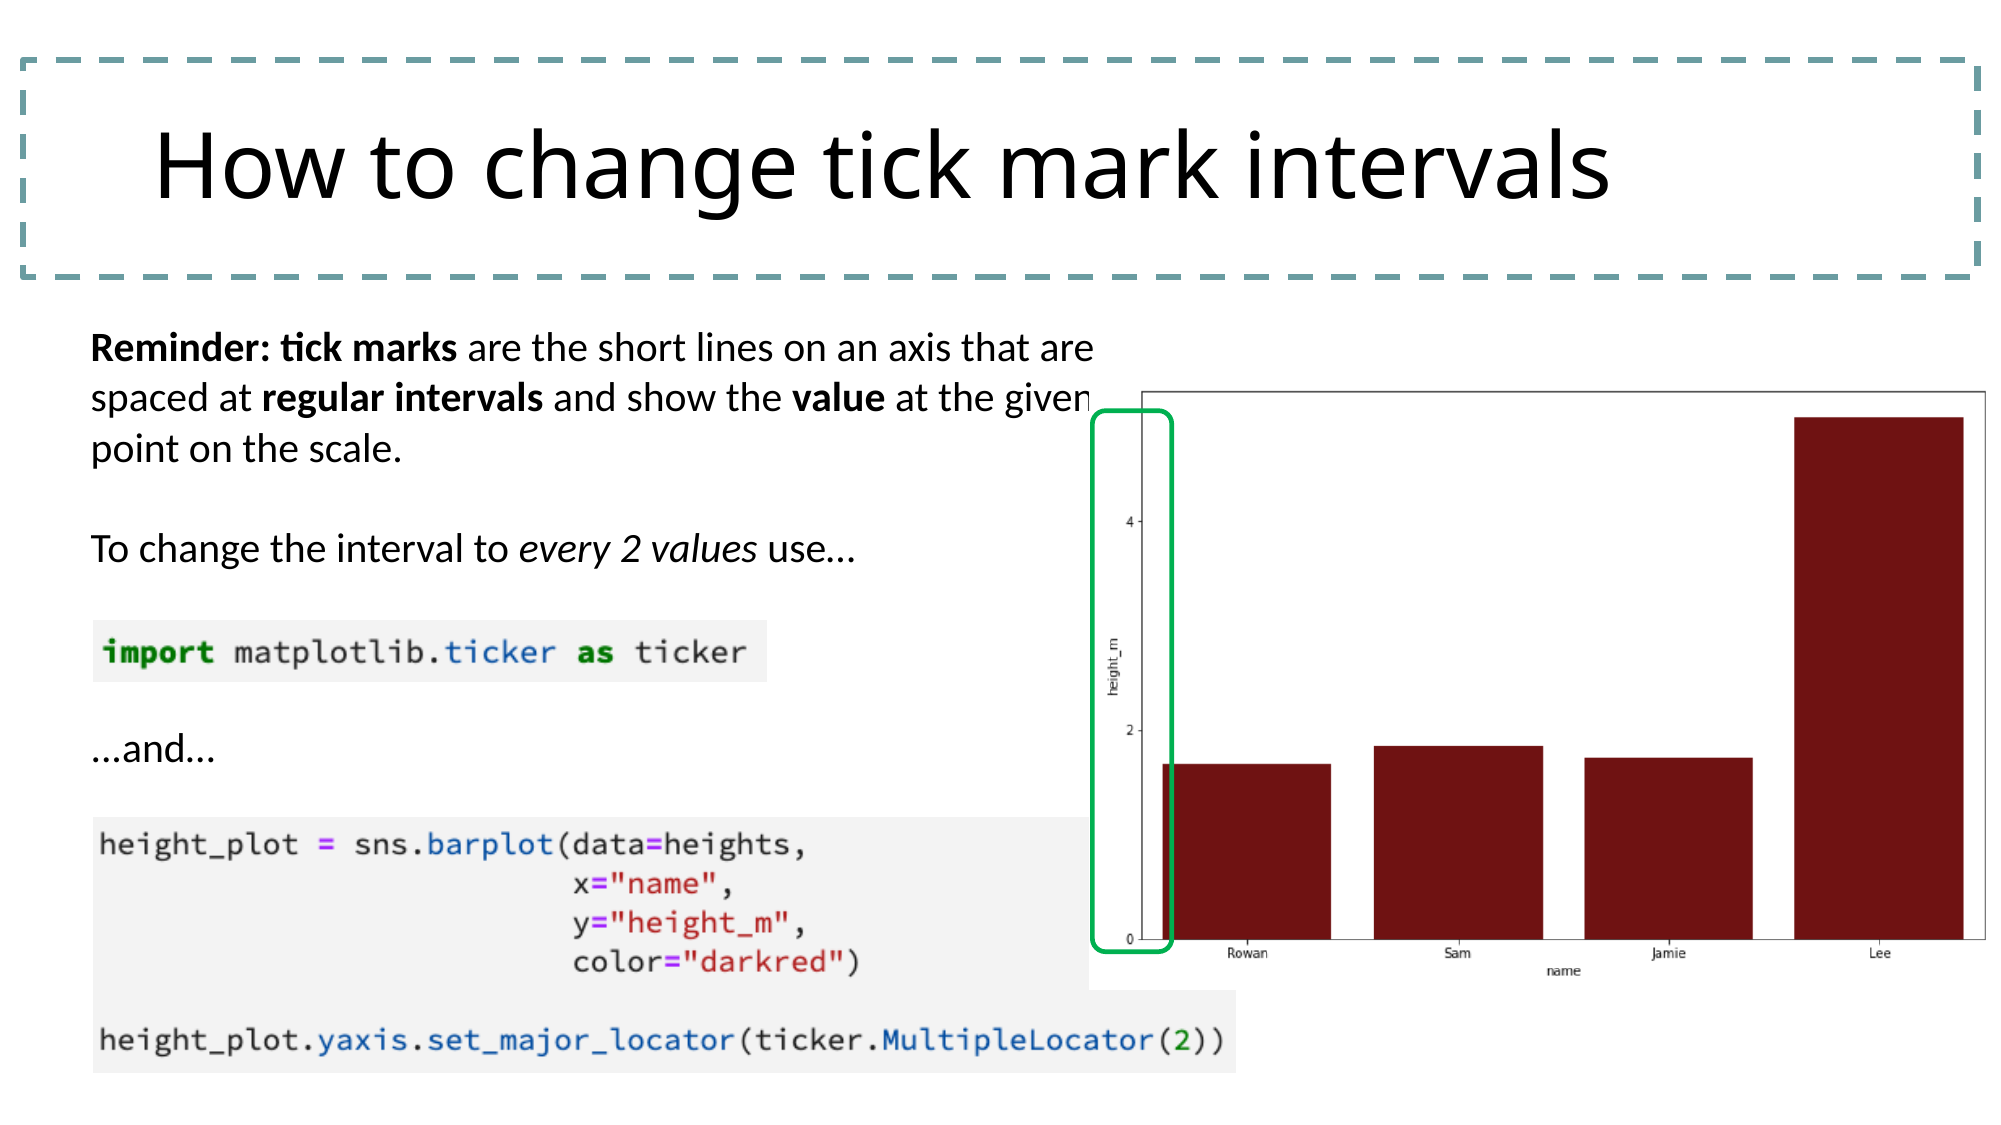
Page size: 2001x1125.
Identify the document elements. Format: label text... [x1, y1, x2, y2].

title How to change tick mark intervals [137, 59, 1863, 278]
picture [93, 620, 767, 682]
picture [93, 379, 2000, 1073]
text_box Reminder: tick marks are the short lines on an axis that are spaced at regular intervals and show the value at the given point on the scale. To change the interval to every 2 values use… ...and… [75, 312, 1115, 778]
